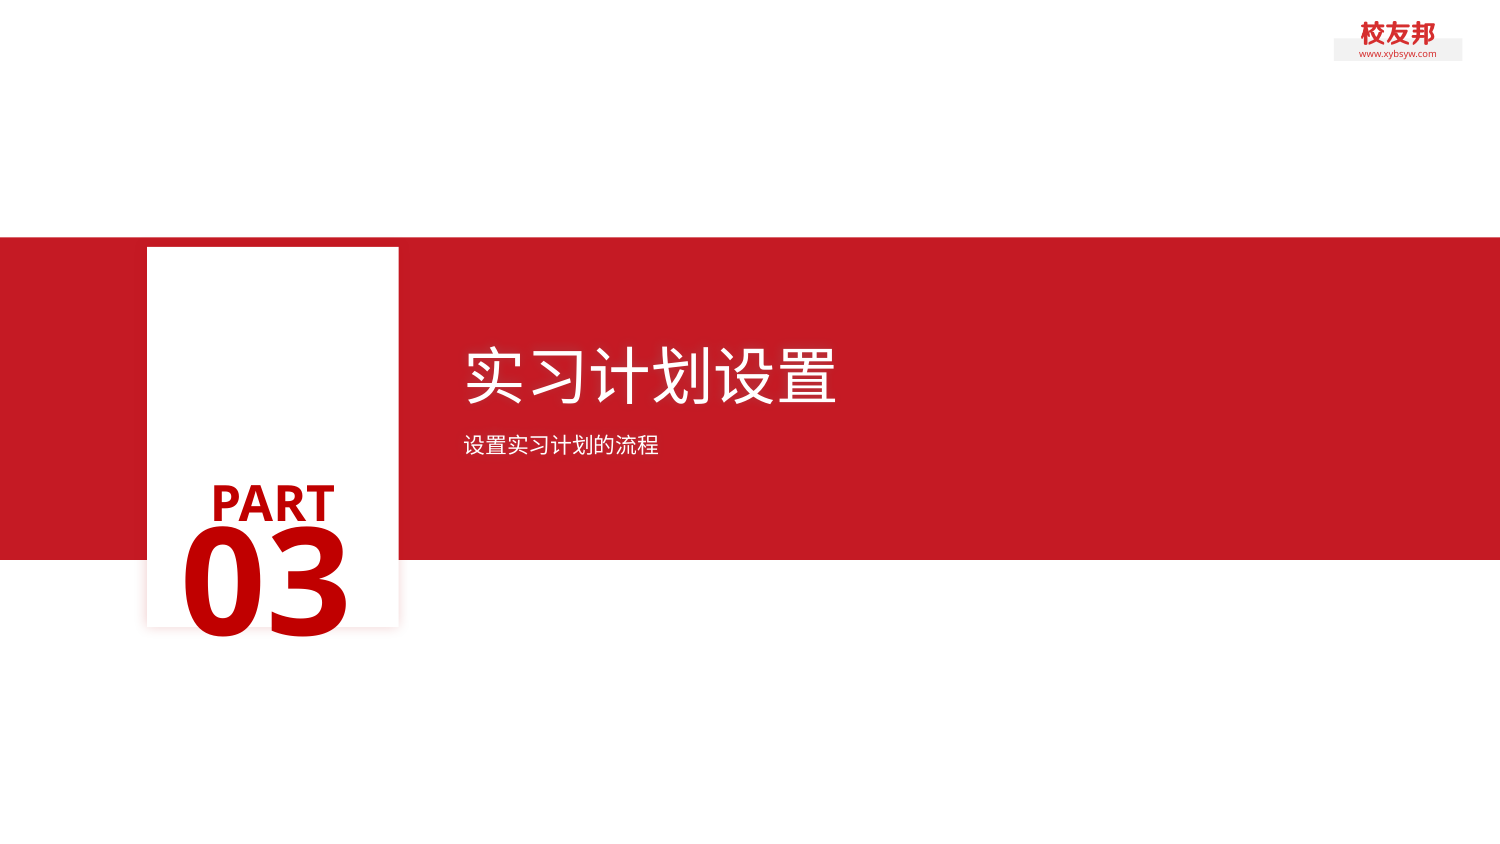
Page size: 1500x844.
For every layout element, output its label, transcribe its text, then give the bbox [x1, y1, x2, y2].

text_box [0, 237, 1500, 560]
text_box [1333, 21, 1463, 67]
text_box 设置实习计划的流程 [456, 425, 1193, 464]
text_box [147, 246, 399, 628]
text_box PART [165, 463, 350, 539]
text_box 实习计划设置 [456, 329, 1172, 419]
text_box 03 [165, 297, 388, 673]
